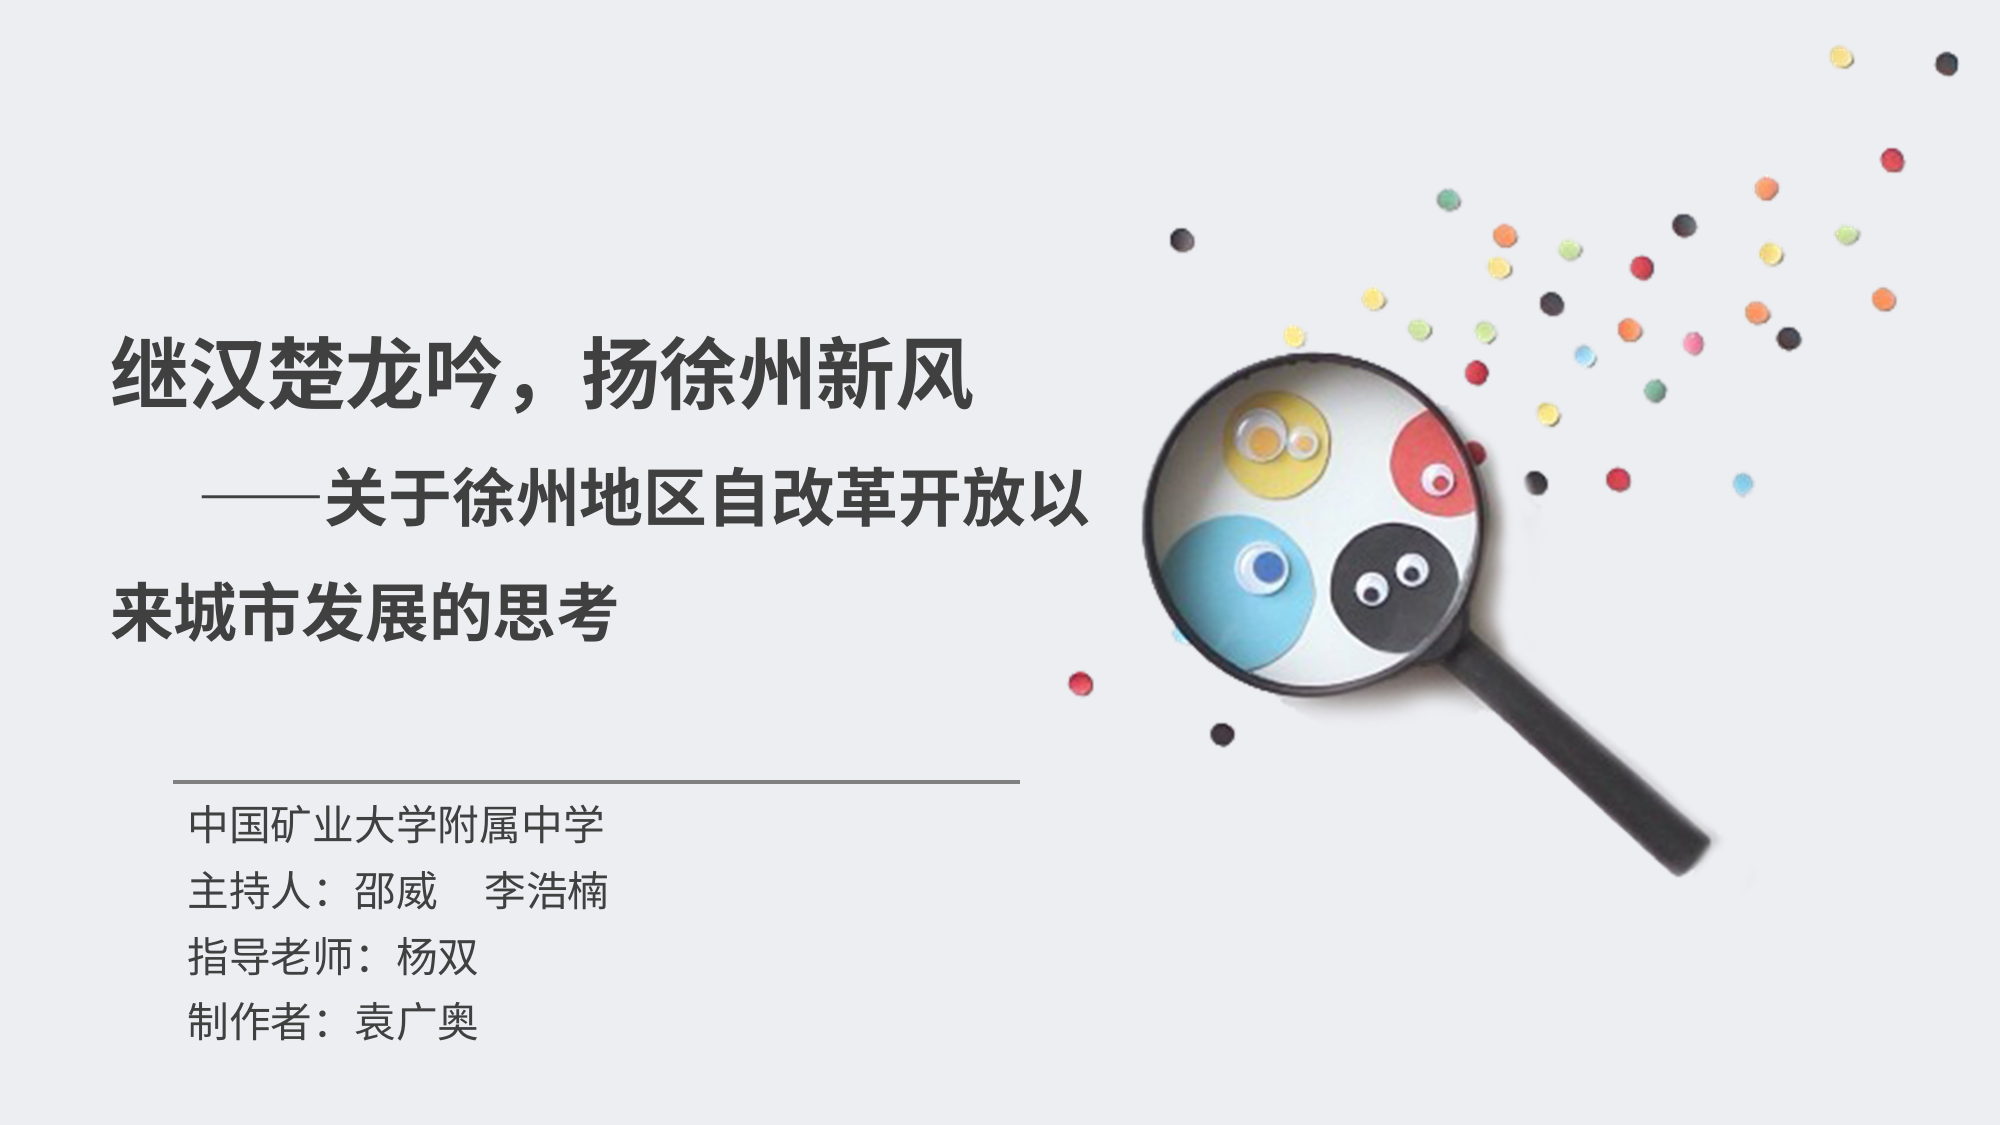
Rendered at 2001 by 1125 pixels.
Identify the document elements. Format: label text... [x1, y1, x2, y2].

subtitle 中国矿业大学附属中学 主持人：邵威 李浩楠 指导老师：杨双 制作者：袁广奥 [172, 796, 1181, 1062]
picture [984, 24, 2000, 928]
title 继汉楚龙吟，扬徐州新风 ——关于徐州地区自改革开放以来城市发展的思考 [95, 264, 1133, 657]
